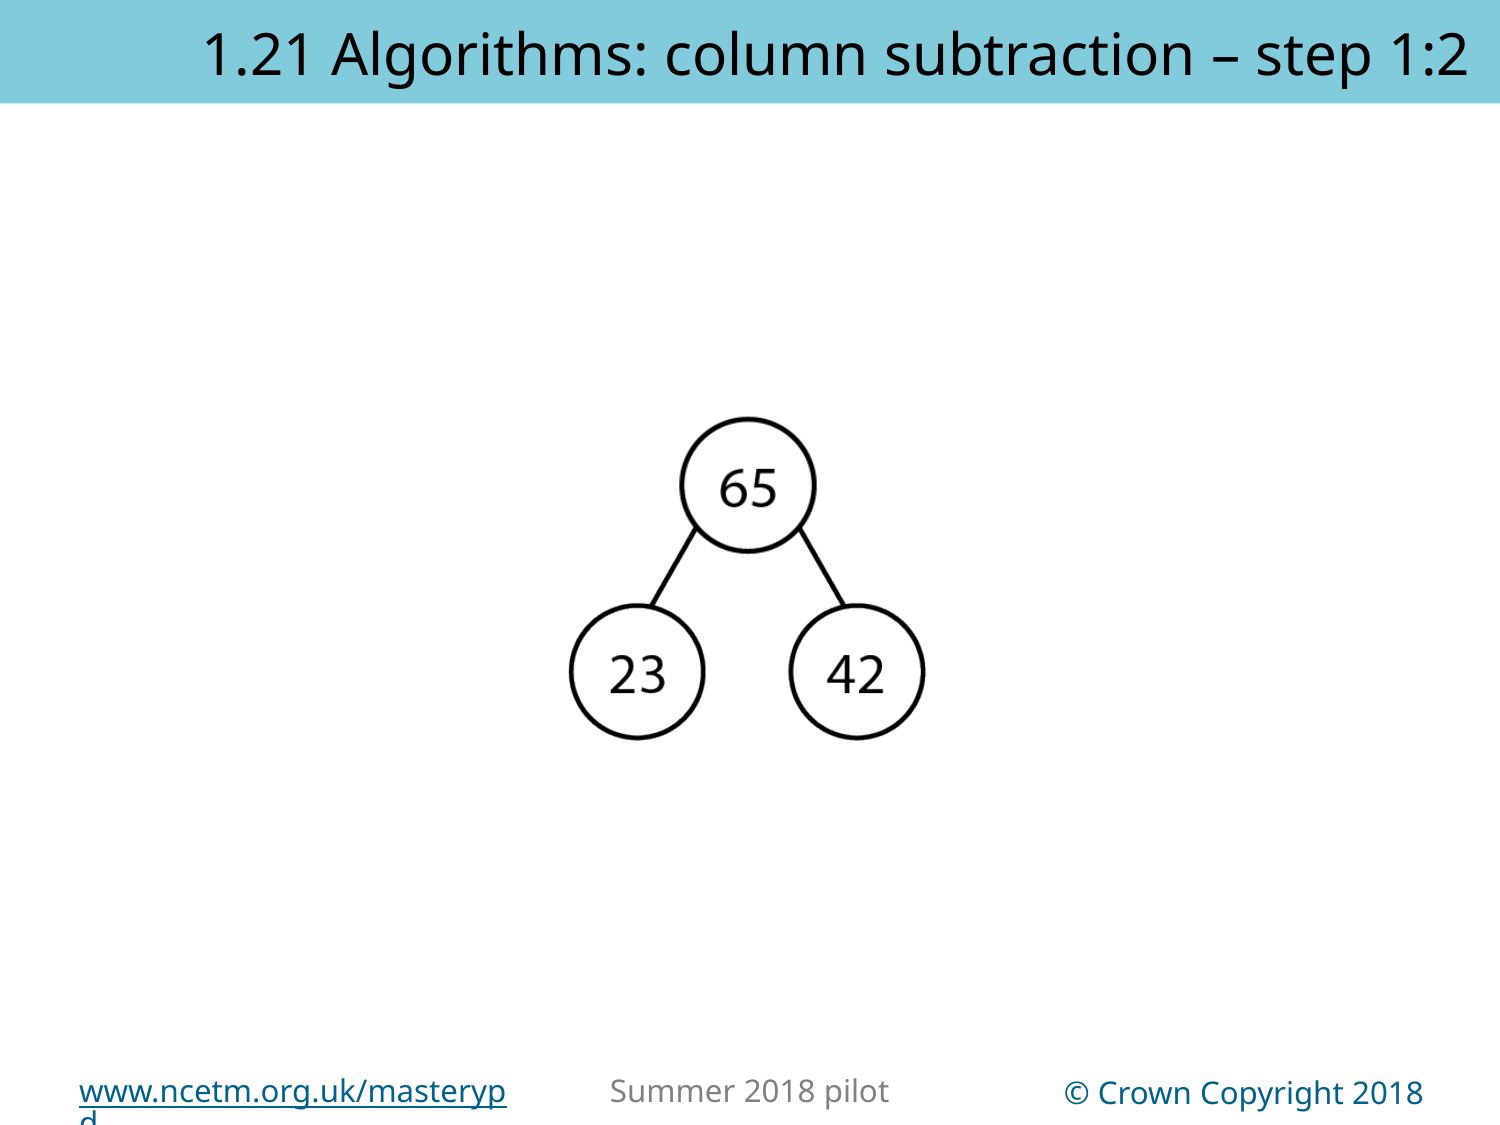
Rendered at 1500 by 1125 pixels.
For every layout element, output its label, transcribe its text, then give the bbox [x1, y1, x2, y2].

list 1.21 Algorithms: column subtraction – step 1:2 [0, 0, 1500, 104]
picture [544, 396, 935, 769]
